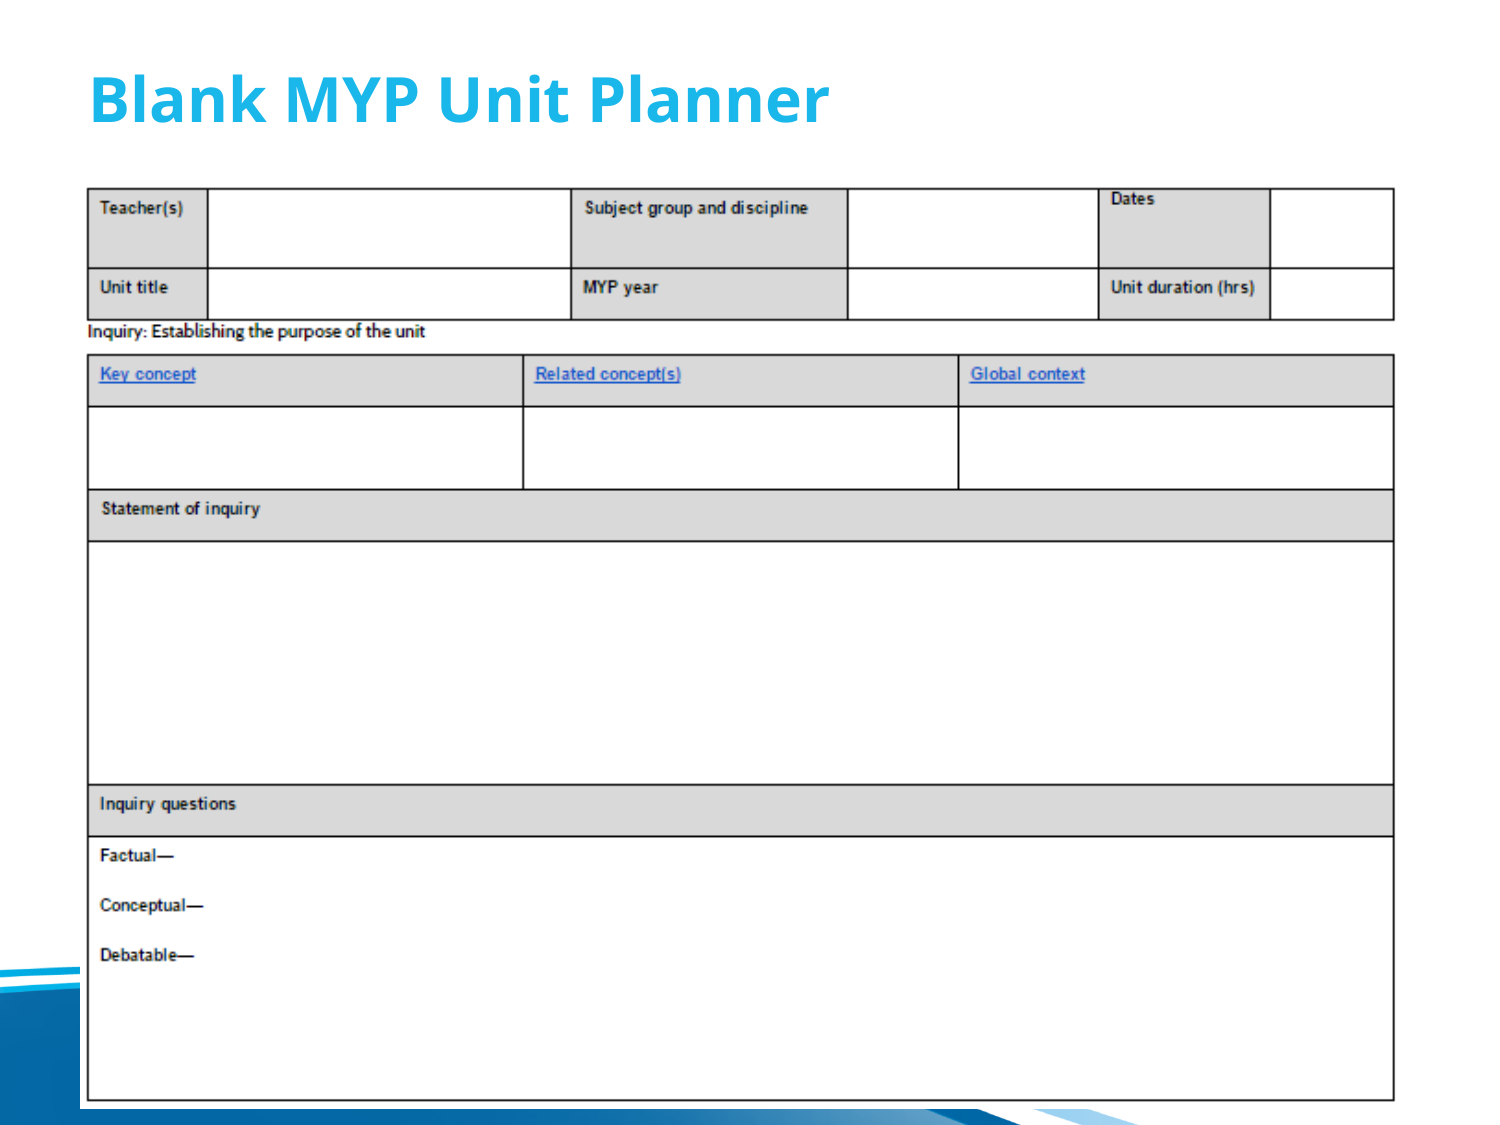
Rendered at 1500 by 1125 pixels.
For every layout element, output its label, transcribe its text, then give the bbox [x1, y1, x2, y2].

title Blank MYP Unit Planner [88, 38, 1400, 157]
picture [0, 180, 1500, 1125]
